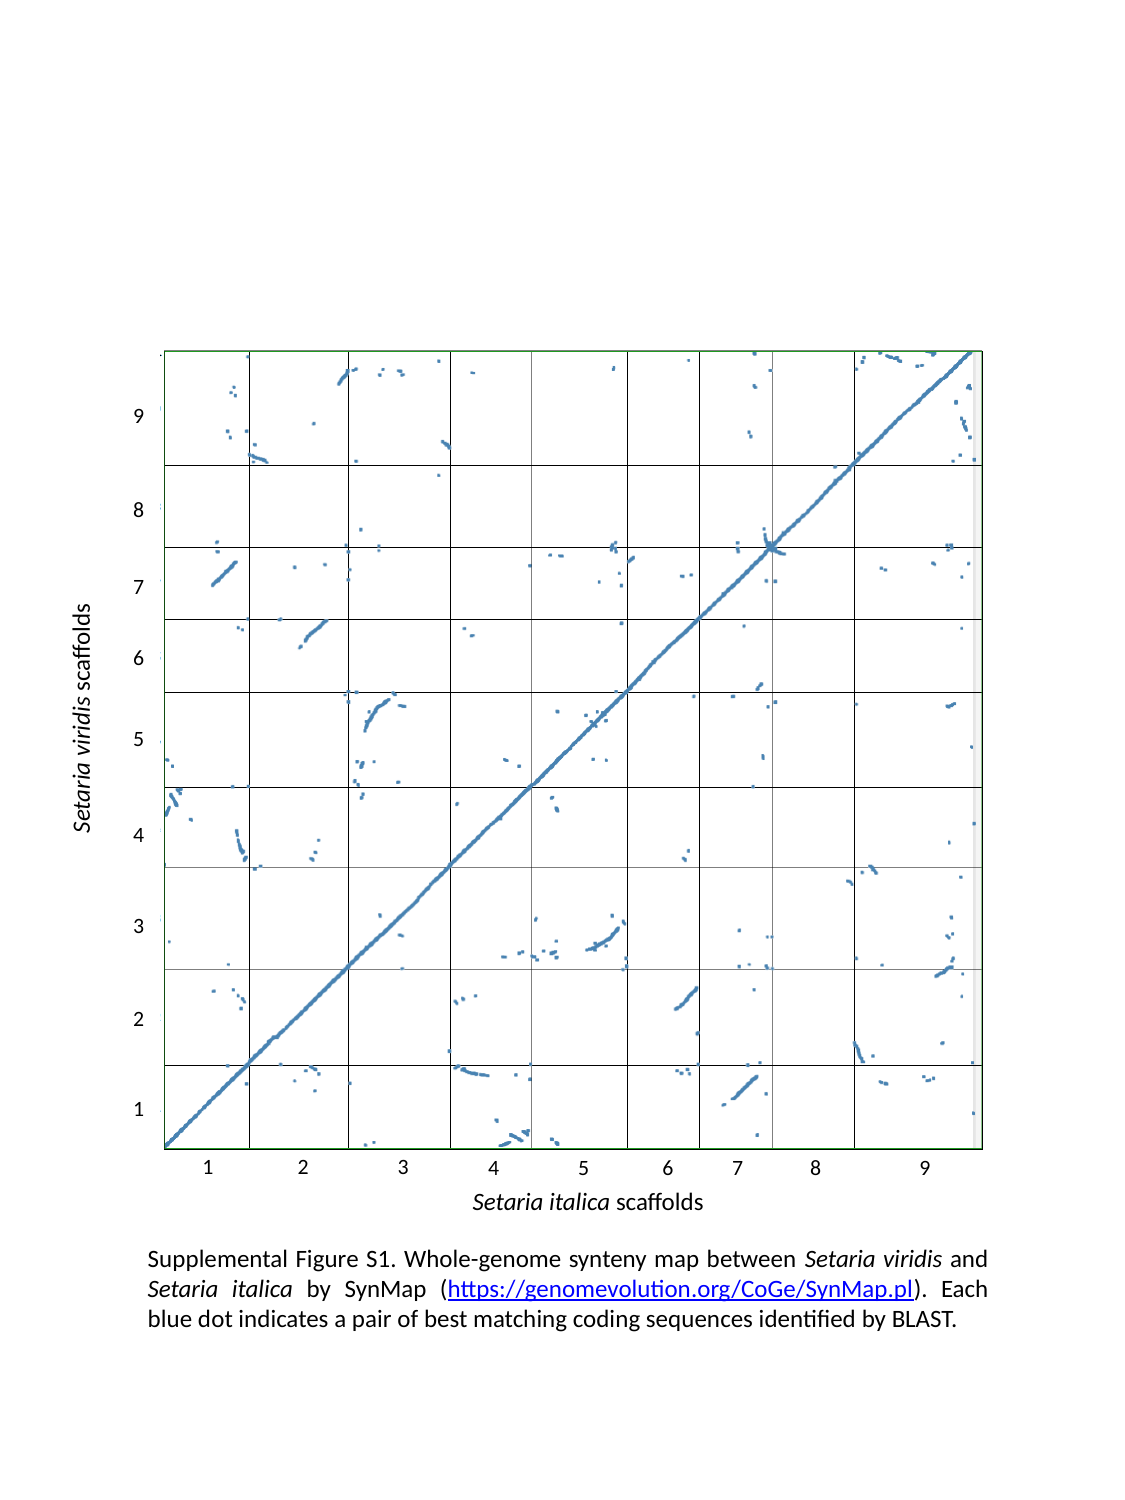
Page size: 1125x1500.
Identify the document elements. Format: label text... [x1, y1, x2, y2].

text_box Setaria viridis scaffolds [57, 588, 103, 848]
text_box 6 [647, 1160, 689, 1188]
text_box 1 [187, 1160, 229, 1187]
text_box 2 [282, 1160, 324, 1187]
text_box 2 [118, 997, 154, 1039]
text_box Supplemental Figure S1. Whole-genome synteny map between Setaria viridis and Setaria italica by SynMap (https://genomevolution.org/CoGe/SynMap.pl). Each blue dot indicates a pair of best matching coding sequences identified by BLAST. [132, 1235, 1004, 1340]
text_box 8 [795, 1160, 836, 1188]
text_box 9 [904, 1160, 946, 1188]
text_box 9 [118, 394, 154, 436]
text_box 4 [118, 812, 154, 854]
text_box Setaria italica scaffolds [457, 1178, 719, 1223]
text_box 5 [563, 1160, 605, 1188]
text_box 7 [118, 565, 154, 607]
text_box 1 [118, 1087, 154, 1129]
text_box 8 [118, 488, 154, 530]
text_box 3 [382, 1160, 424, 1187]
picture [159, 346, 986, 1152]
text_box 7 [717, 1160, 759, 1188]
text_box 3 [118, 904, 154, 946]
text_box 6 [118, 636, 154, 678]
text_box 5 [118, 716, 154, 758]
text_box 4 [473, 1160, 515, 1188]
